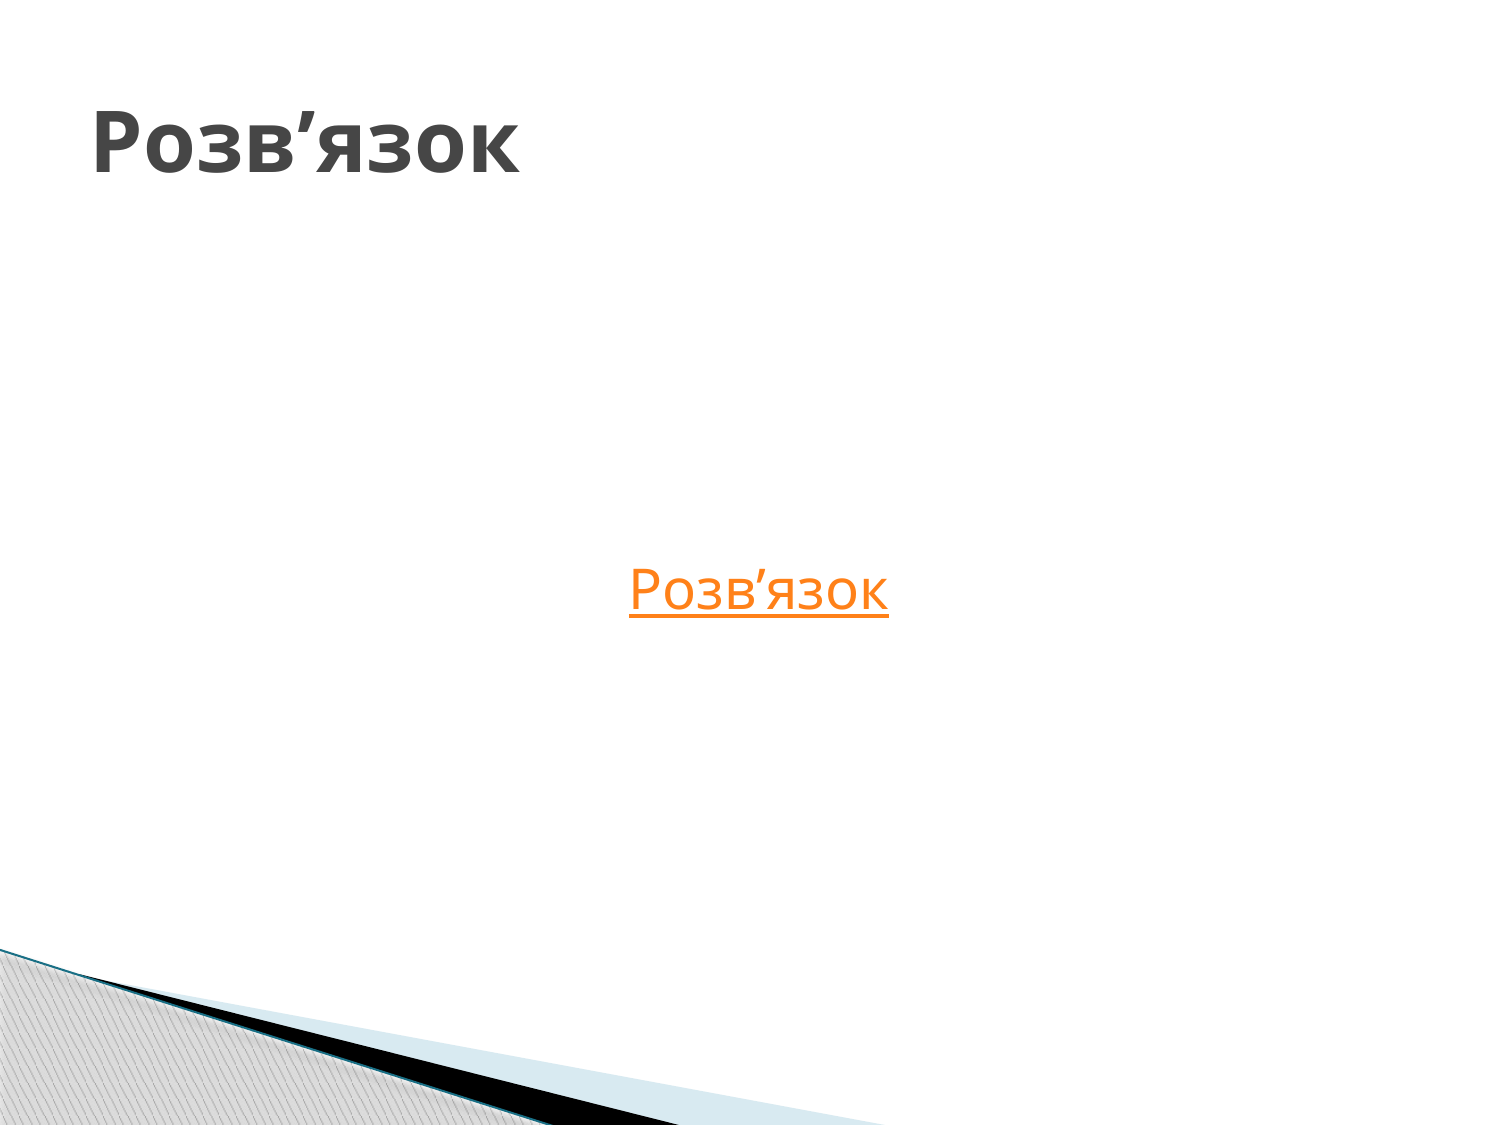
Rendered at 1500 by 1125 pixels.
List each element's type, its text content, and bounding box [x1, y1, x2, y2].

title Розв’язок [75, 45, 1425, 233]
list Розв’язок [75, 243, 1425, 986]
